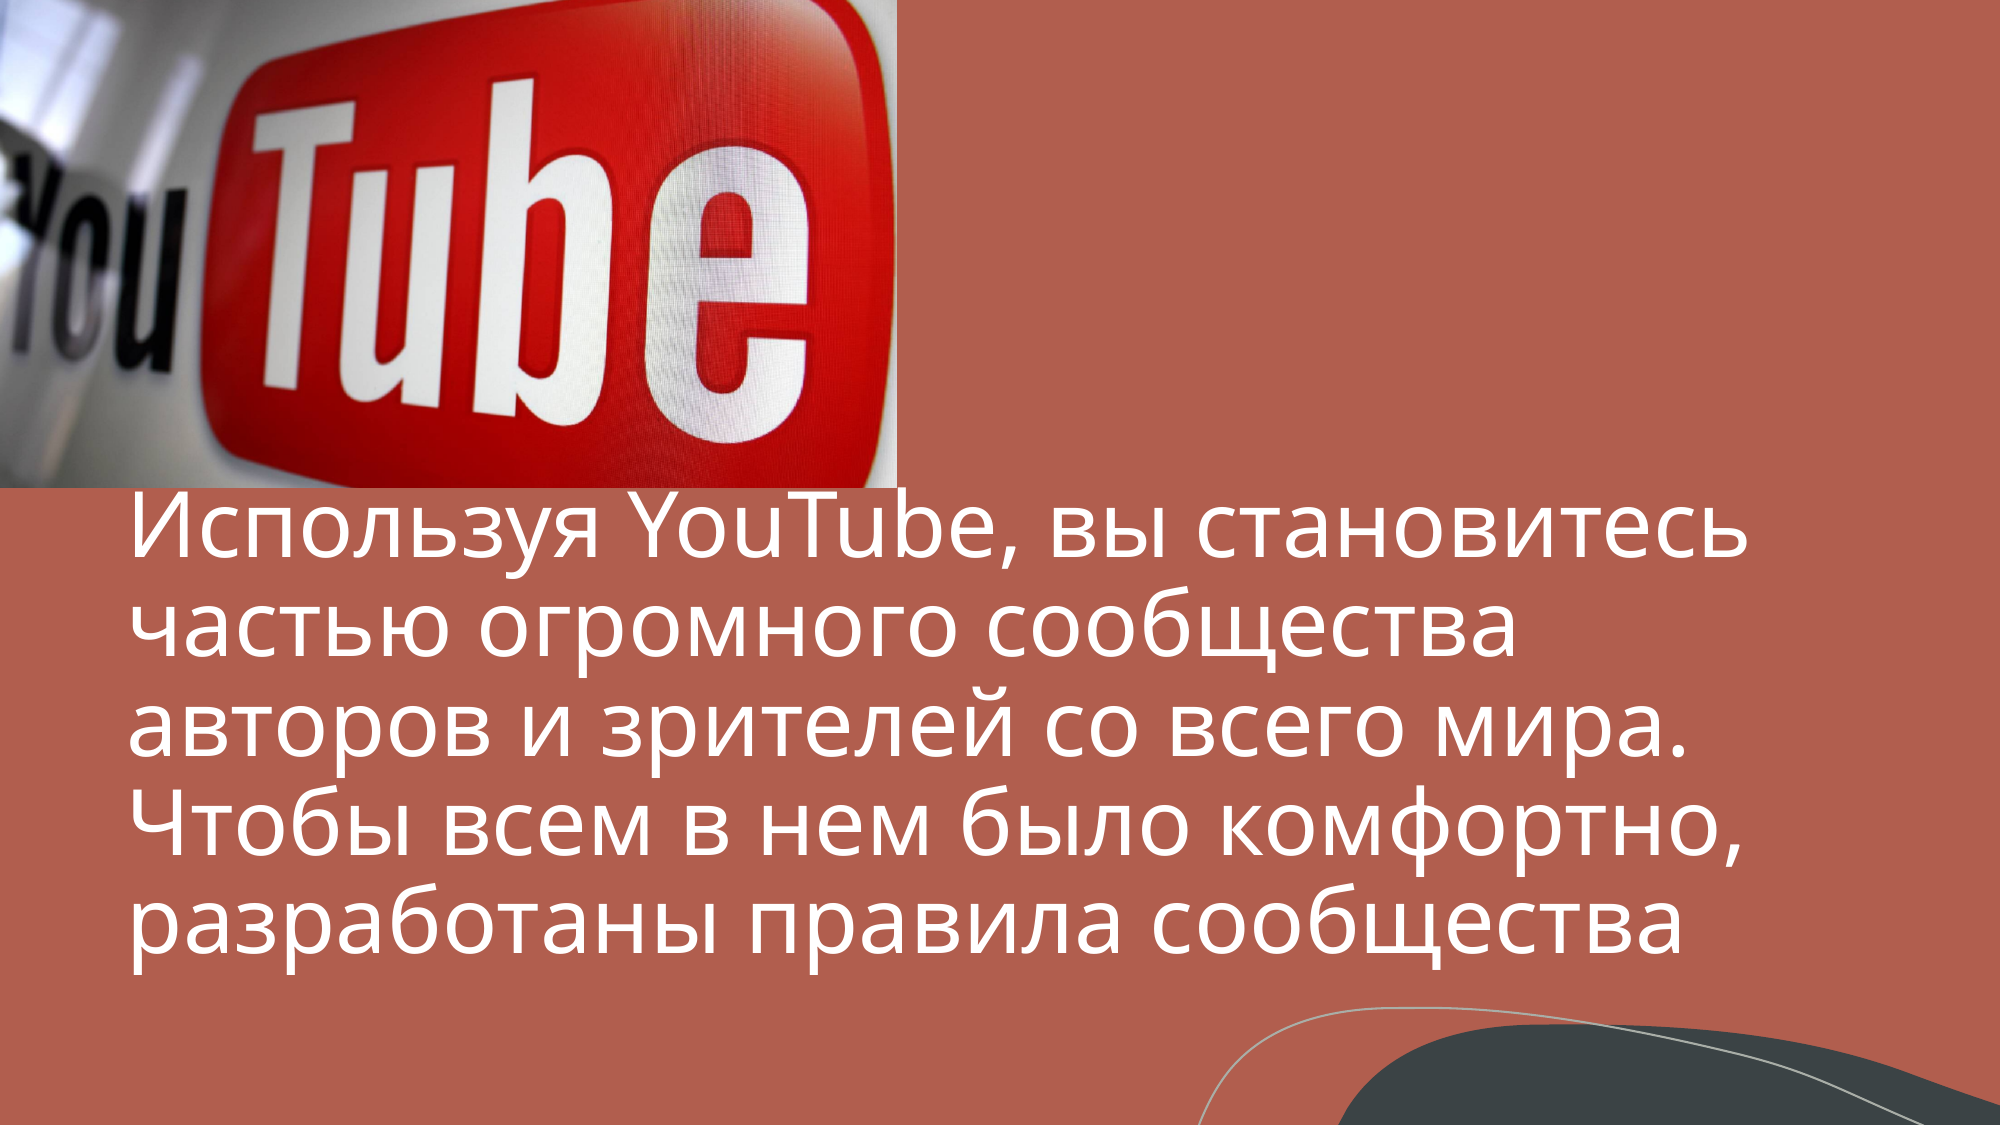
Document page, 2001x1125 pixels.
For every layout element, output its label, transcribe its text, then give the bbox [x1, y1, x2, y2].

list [0, 0, 897, 488]
title Используя YouTube, вы становитесь частью огромного сообщества авторов и зрителей со всего мира. Чтобы всем в нем было комфортно, разработаны правила сообщества [111, 465, 1862, 988]
